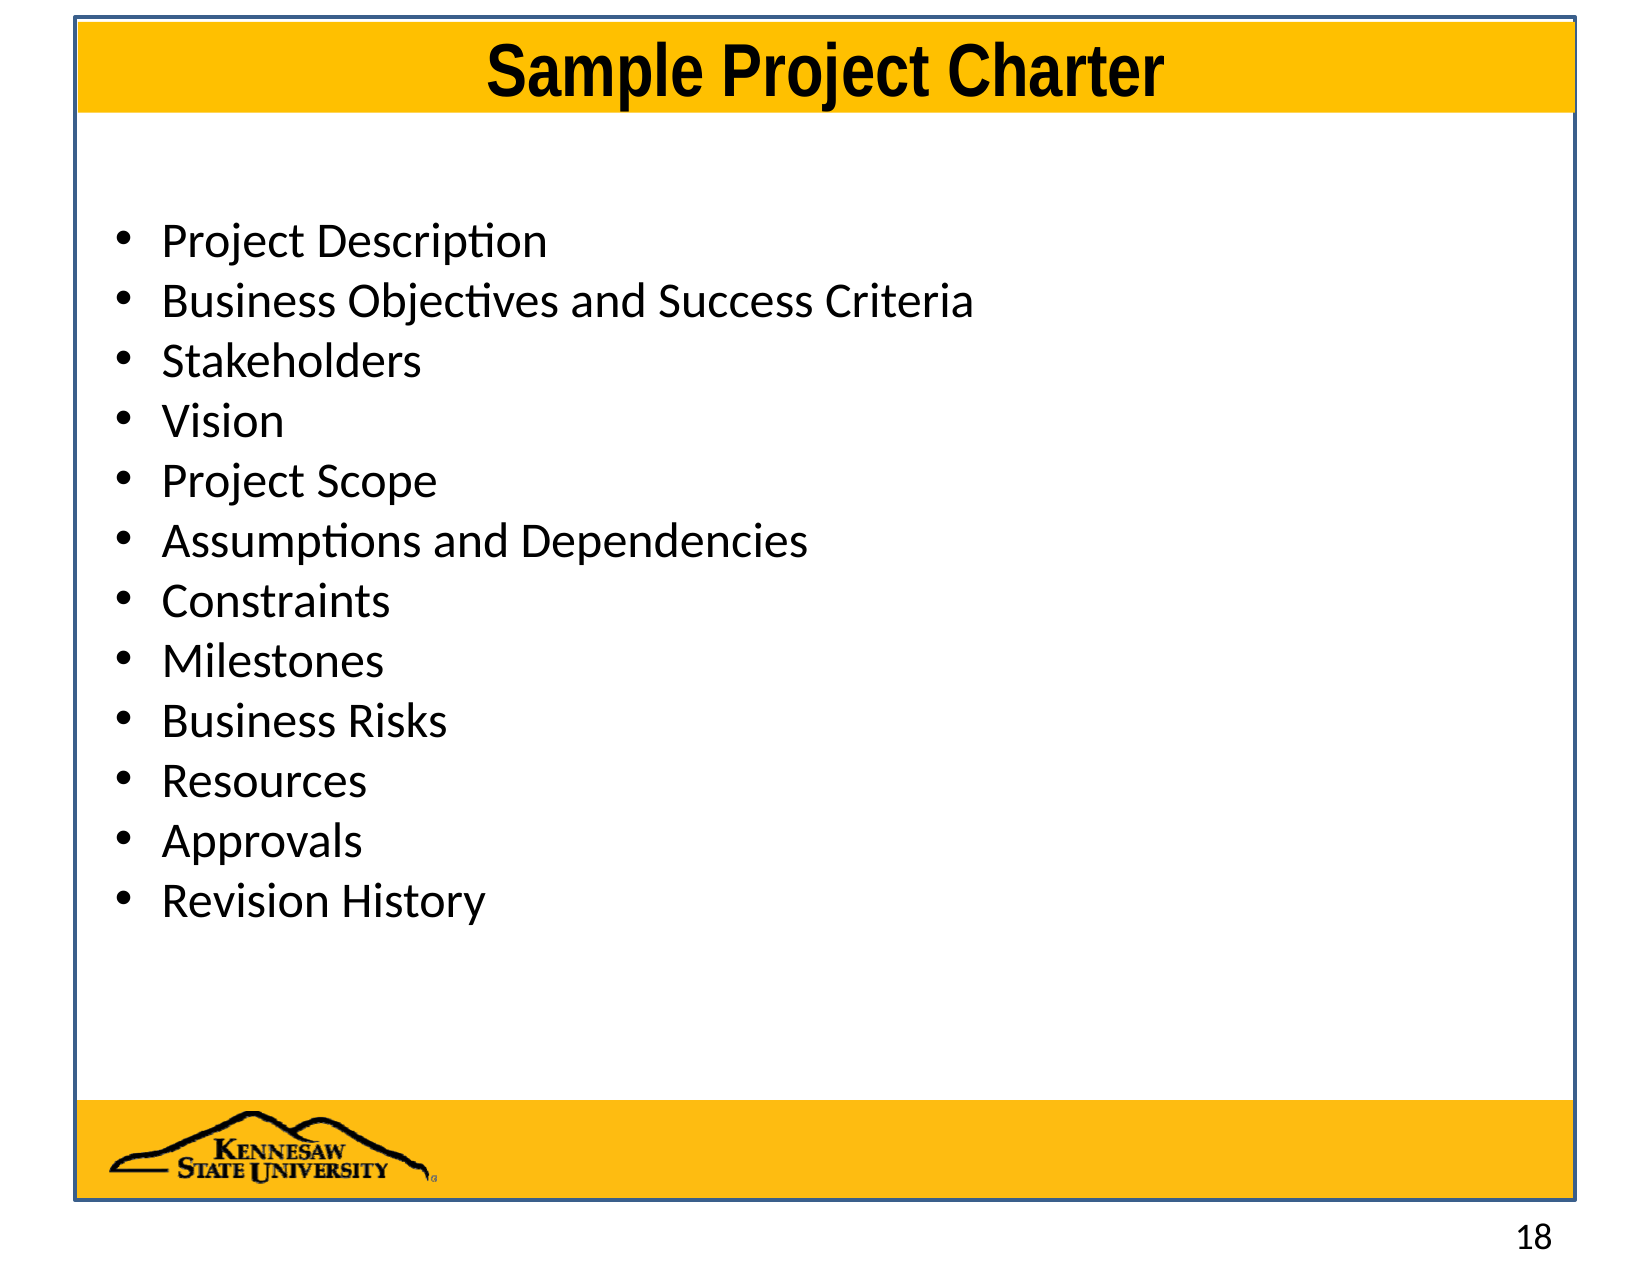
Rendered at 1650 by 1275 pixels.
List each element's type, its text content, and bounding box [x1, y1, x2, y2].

text_box Project Description Business Objectives and Success Criteria Stakeholders Vision Project Scope Assumptions and Dependencies Constraints Milestones Business Risks Resources Approvals Revision History [99, 199, 1500, 935]
picture [108, 1111, 437, 1184]
title Sample Project Charter [77, 21, 1575, 113]
